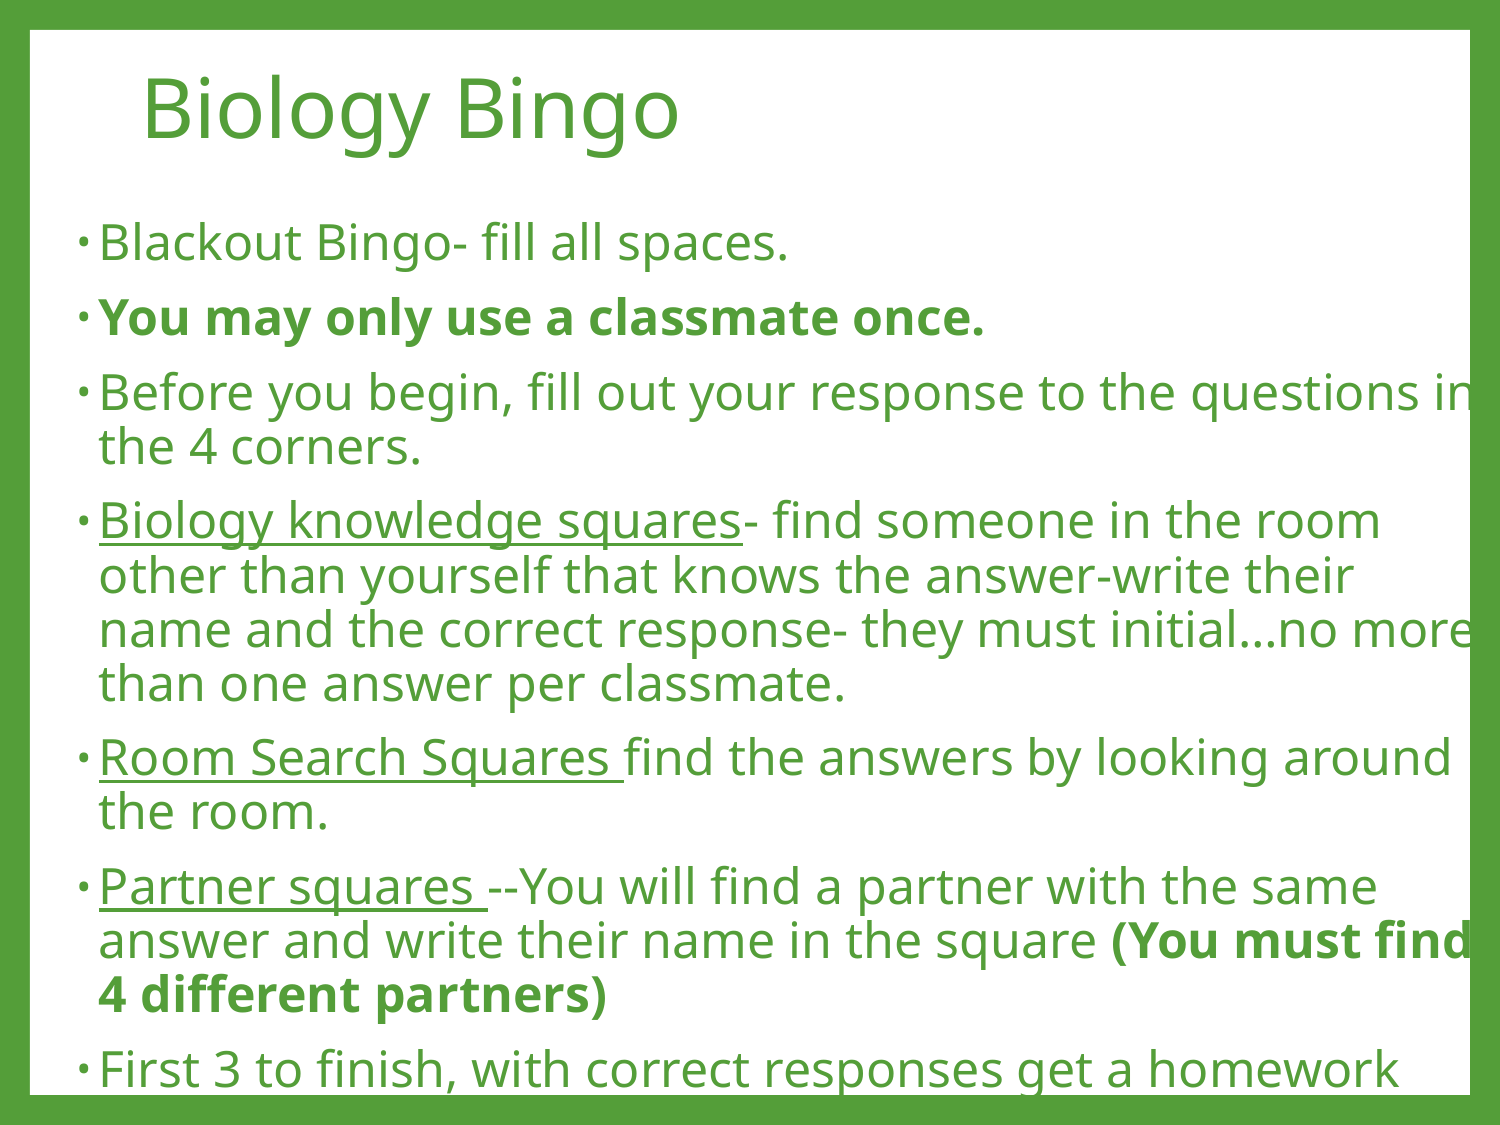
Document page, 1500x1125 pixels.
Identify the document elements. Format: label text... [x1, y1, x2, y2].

title Biology Bingo [125, 0, 1341, 129]
list Blackout Bingo- fill all spaces. You may only use a classmate once. Before you begin, fill out your response to the questions in the 4 corners. Biology knowledge squares- find someone in the room other than yourself that knows the answer-write their name and the correct response- they must initial…no more than one answer per classmate. Room Search Squares find the answers by looking around the room. Partner squares --You will find a partner with the same answer and write their name in the square (You must find 4 different partners) First 3 to finish, with correct responses get a homework pass [55, 129, 1500, 917]
